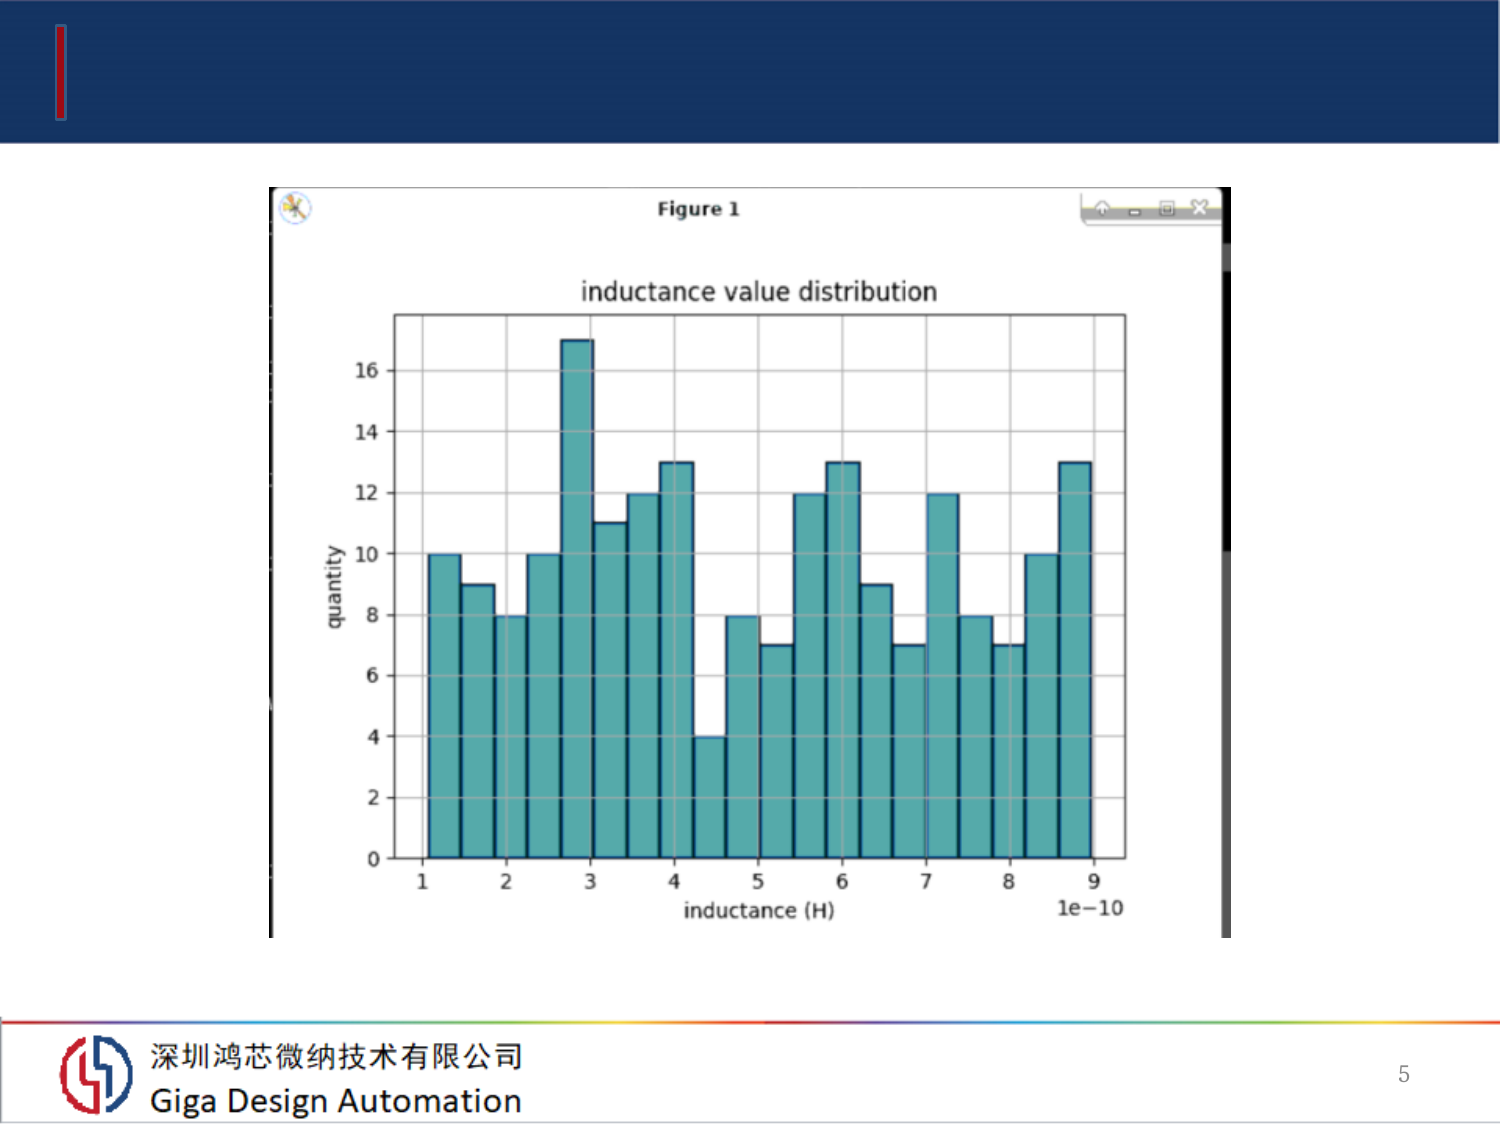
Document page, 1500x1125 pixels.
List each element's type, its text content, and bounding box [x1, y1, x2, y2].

picture [0, 0, 1500, 1125]
slide_number 5 [1074, 1042, 1425, 1103]
